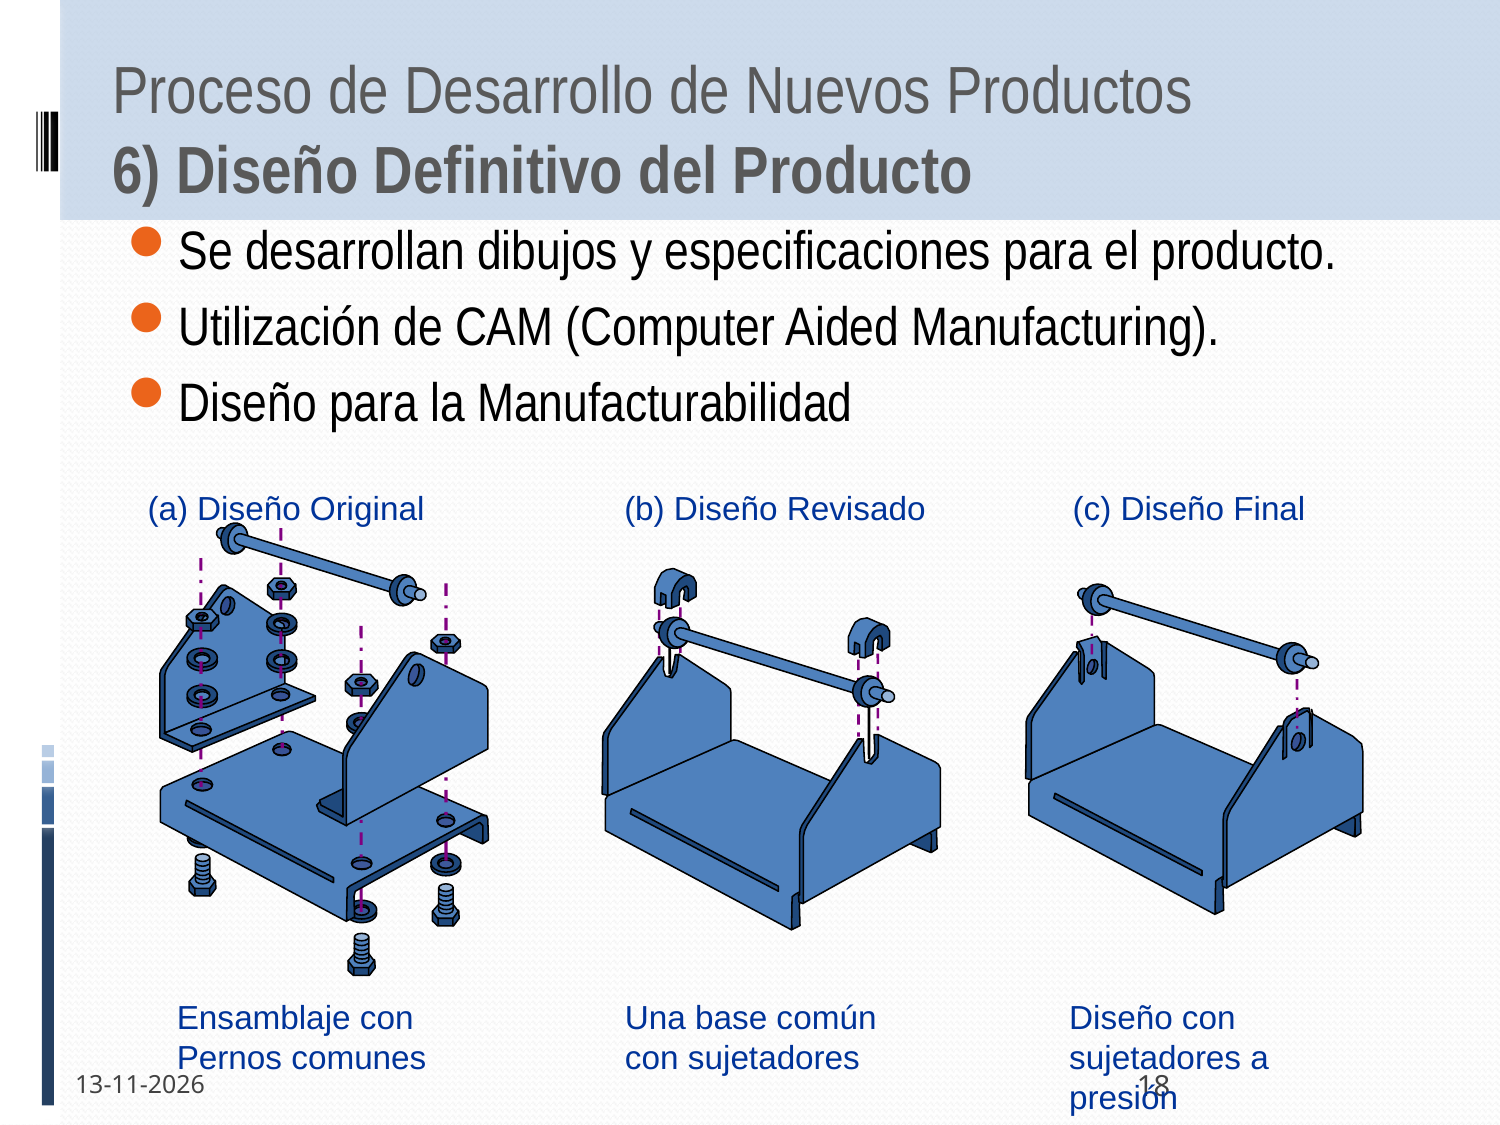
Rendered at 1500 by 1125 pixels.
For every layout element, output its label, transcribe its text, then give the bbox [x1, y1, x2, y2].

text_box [1025, 583, 1364, 915]
list Se desarrollan dibujos y especificaciones para el producto. Utilización de CAM (Computer Aided Manufacturing). Diseño para la Manufacturabilidad [111, 207, 1436, 1038]
text_box Ensamblaje con Pernos comunes [162, 989, 442, 1084]
text_box (a) Diseño Original [132, 479, 440, 535]
text_box Diseño con sujetadores a presión [1054, 989, 1334, 1124]
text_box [1018, 585, 1369, 926]
text_box Una base común con sujetadores [610, 989, 933, 1084]
slide_number 18 [1045, 1046, 1054, 1107]
text_box (b) Diseño Revisado [609, 479, 942, 535]
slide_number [75, 1042, 243, 1103]
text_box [159, 522, 489, 977]
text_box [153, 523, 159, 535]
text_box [152, 524, 495, 988]
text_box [601, 568, 941, 931]
text_box (c) Diseño Final [1057, 479, 1322, 535]
title Proceso de Desarrollo de Nuevos Productos 6) Diseño Definitivo del Producto [111, 18, 1436, 207]
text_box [595, 570, 947, 941]
